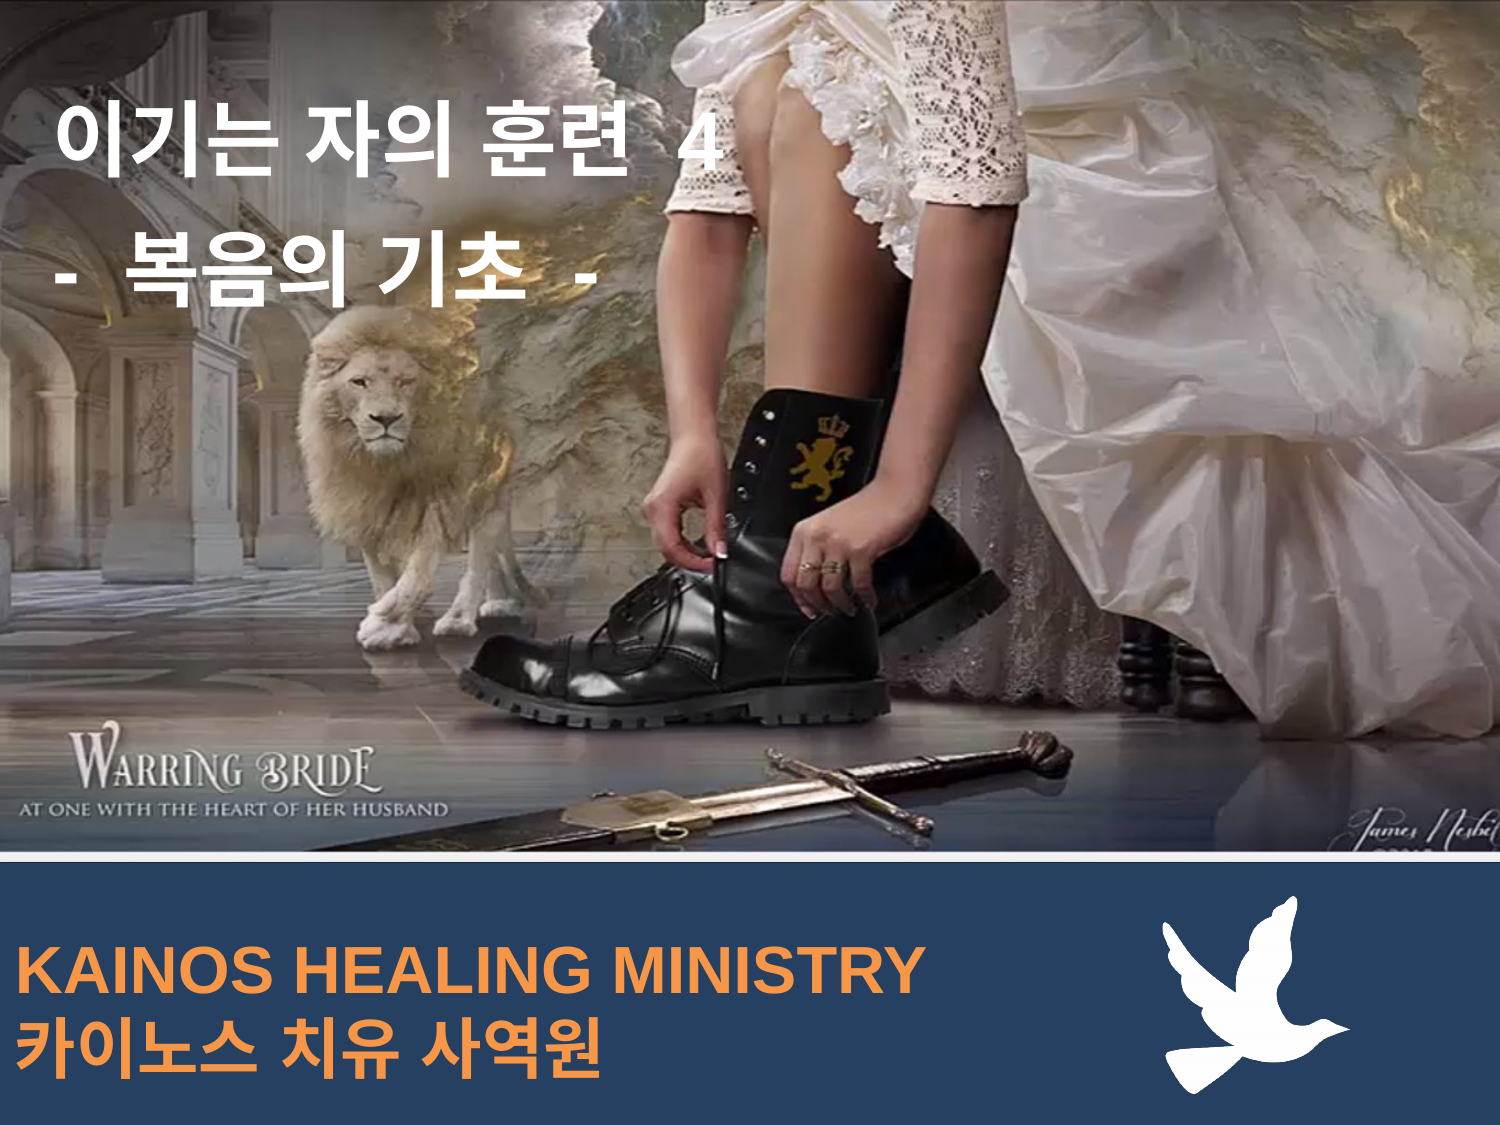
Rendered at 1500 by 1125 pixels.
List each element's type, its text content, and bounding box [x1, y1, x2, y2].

picture [0, 0, 1500, 863]
text_box KAINOS HEALING MINISTRY 카이노스 치유 사역원 [0, 870, 1500, 1125]
picture [1162, 896, 1351, 1094]
